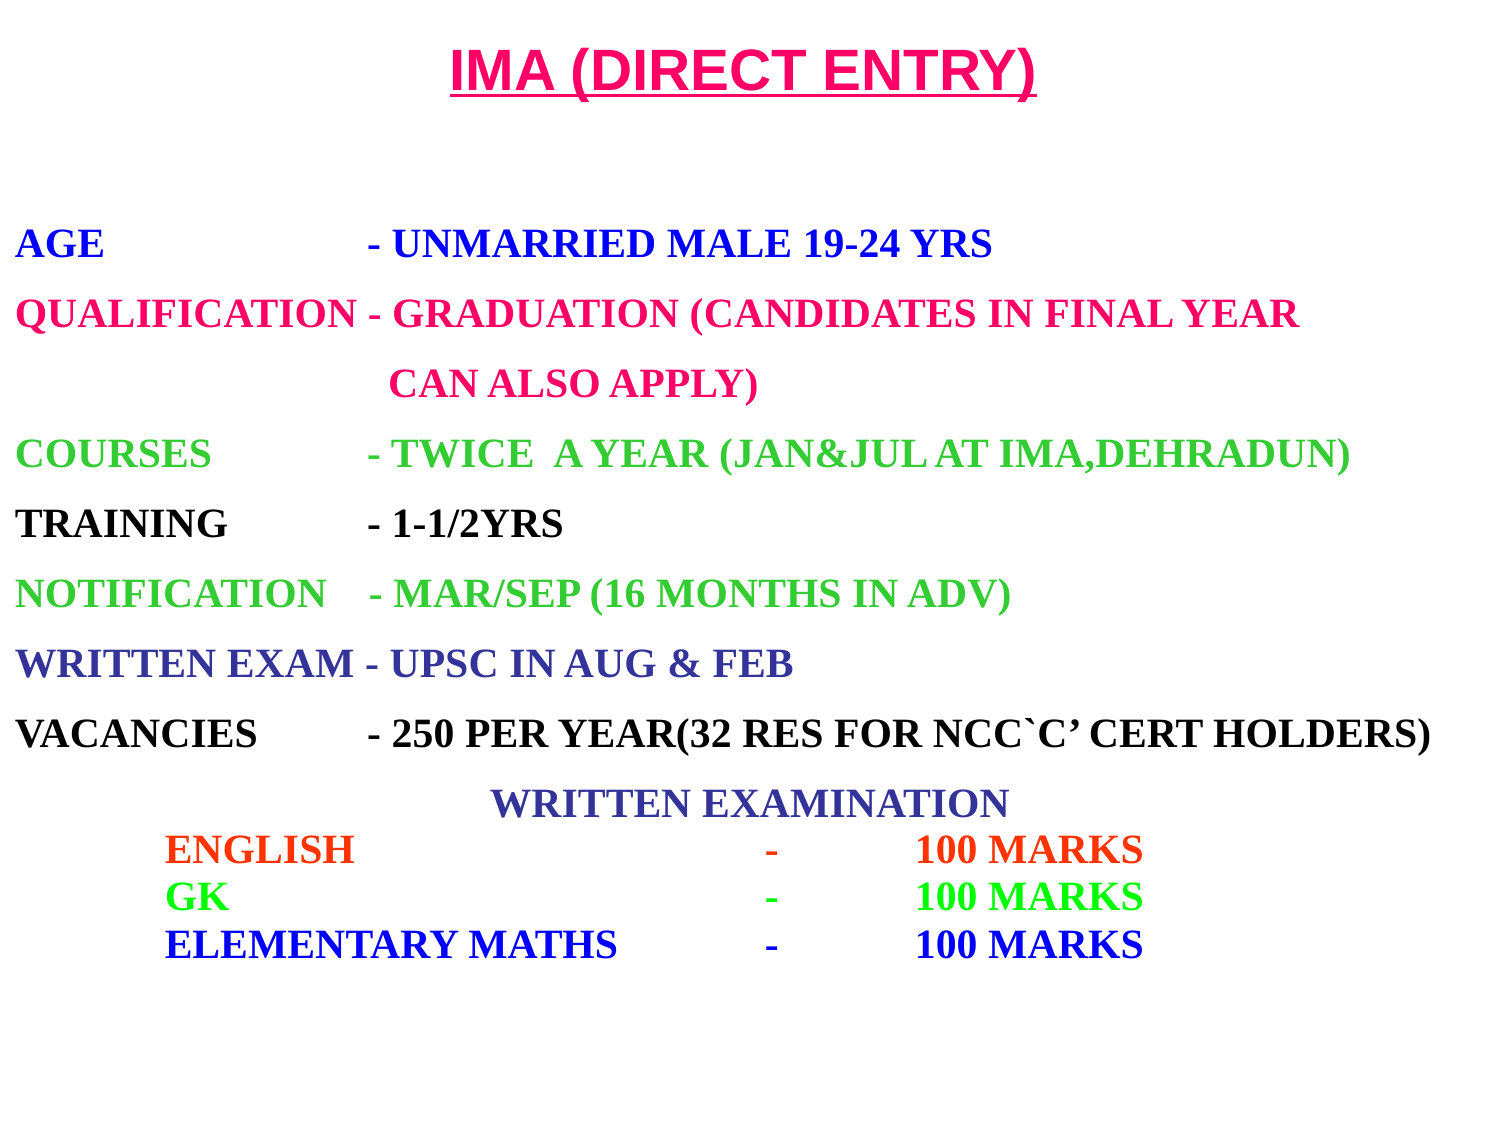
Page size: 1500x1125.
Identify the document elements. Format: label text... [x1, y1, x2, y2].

text_box AGE - UNMARRIED MALE 19-24 YRS QUALIFICATION - GRADUATION (CANDIDATES IN FINAL YEAR CAN ALSO APPLY) COURSES - TWICE A YEAR (JAN&JUL AT IMA,DEHRADUN) TRAINING - 1-1/2YRS NOTIFICATION - MAR/SEP (16 MONTHS IN ADV) WRITTEN EXAM - UPSC IN AUG & FEB VACANCIES - 250 PER YEAR(32 RES FOR NCC`C’ CERT HOLDERS) WRITTEN EXAMINATION ENGLISH - 100 MARKS GK - 100 MARKS ELEMENTARY MATHS - 100 MARKS [0, 188, 1500, 1023]
text_box IMA (DIRECT ENTRY) [37, 24, 1450, 170]
